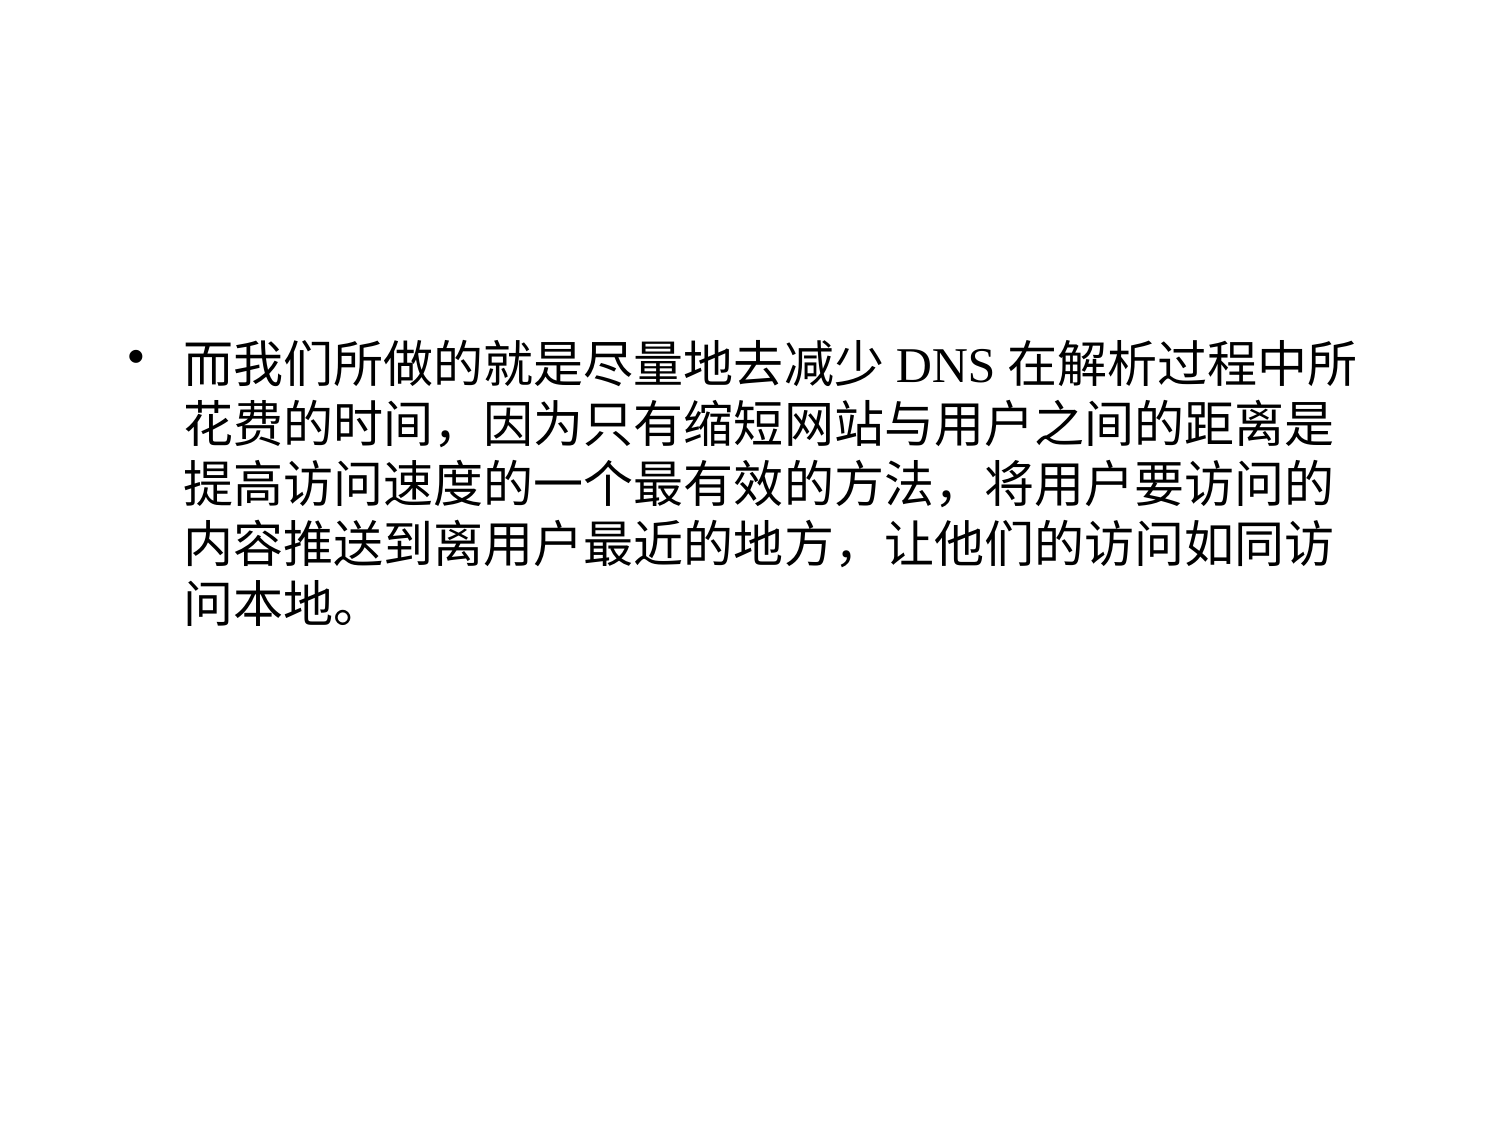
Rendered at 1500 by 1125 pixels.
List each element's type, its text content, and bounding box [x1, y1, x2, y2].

list 而我们所做的就是尽量地去减少DNS在解析过程中所花费的时间，因为只有缩短网站与用户之间的距离是提高访问速度的一个最有效的方法，将用户要访问的内容推送到离用户最近的地方，让他们的访问如同访问本地。 [112, 324, 1388, 1000]
